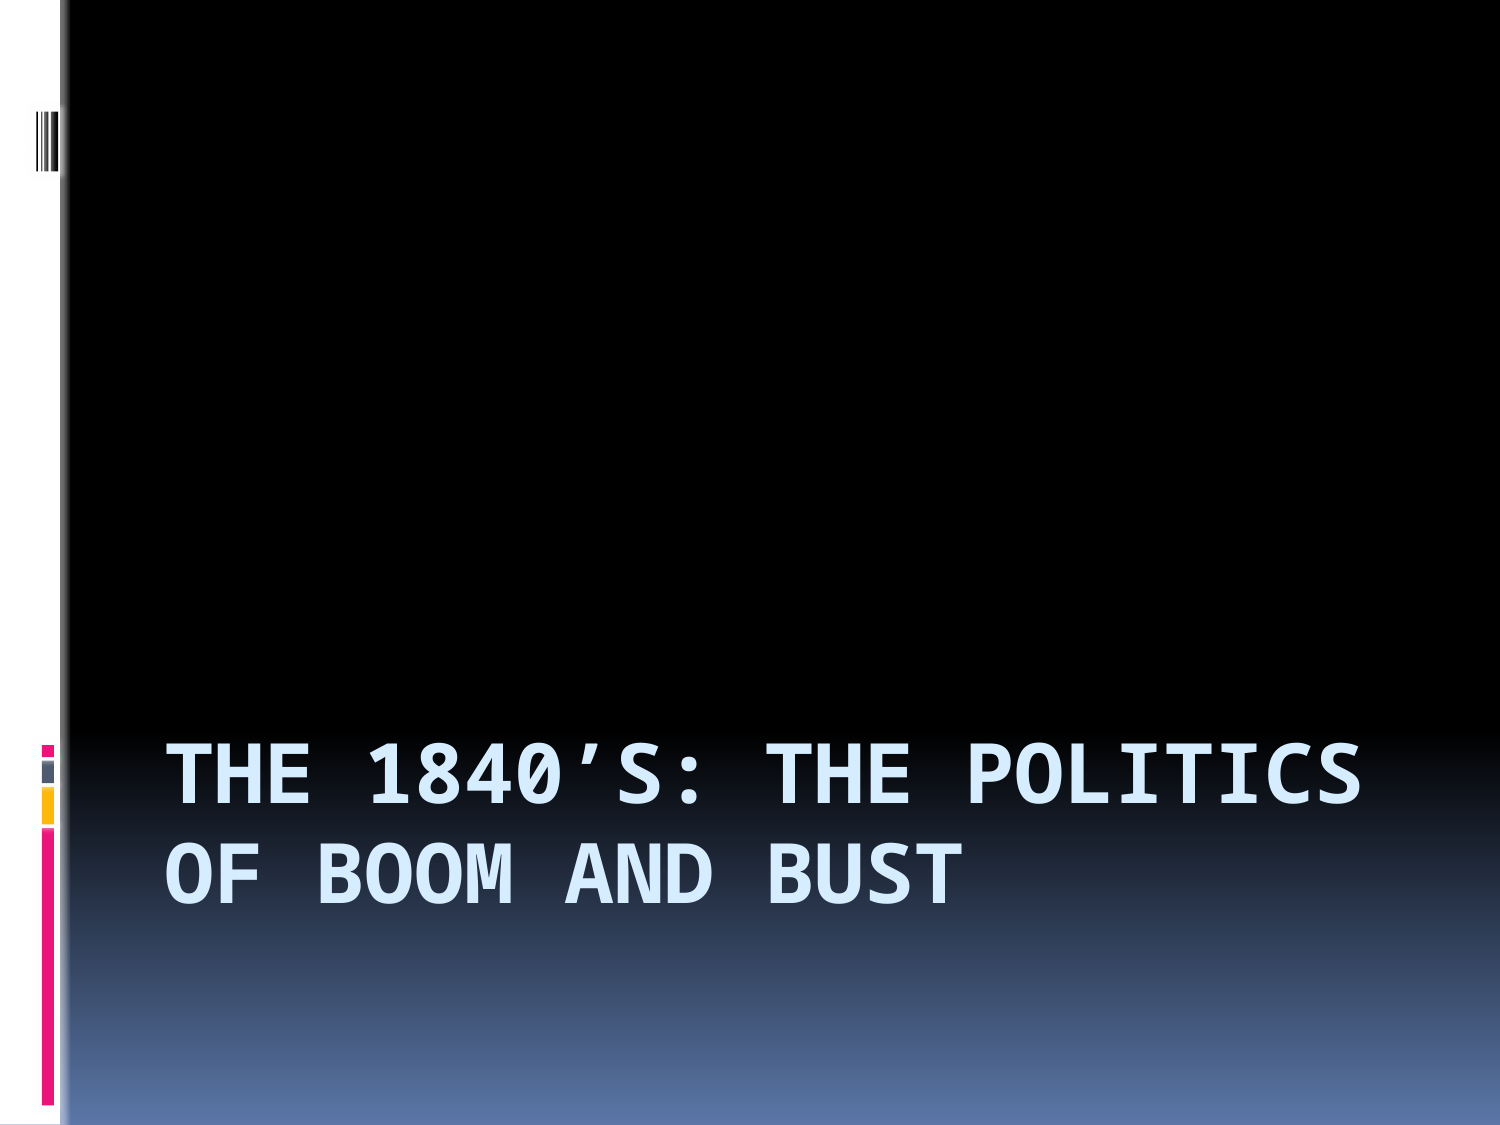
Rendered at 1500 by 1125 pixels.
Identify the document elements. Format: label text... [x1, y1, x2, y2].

title The 1840’s: The Politics of Boom and Bust [150, 712, 1425, 1037]
